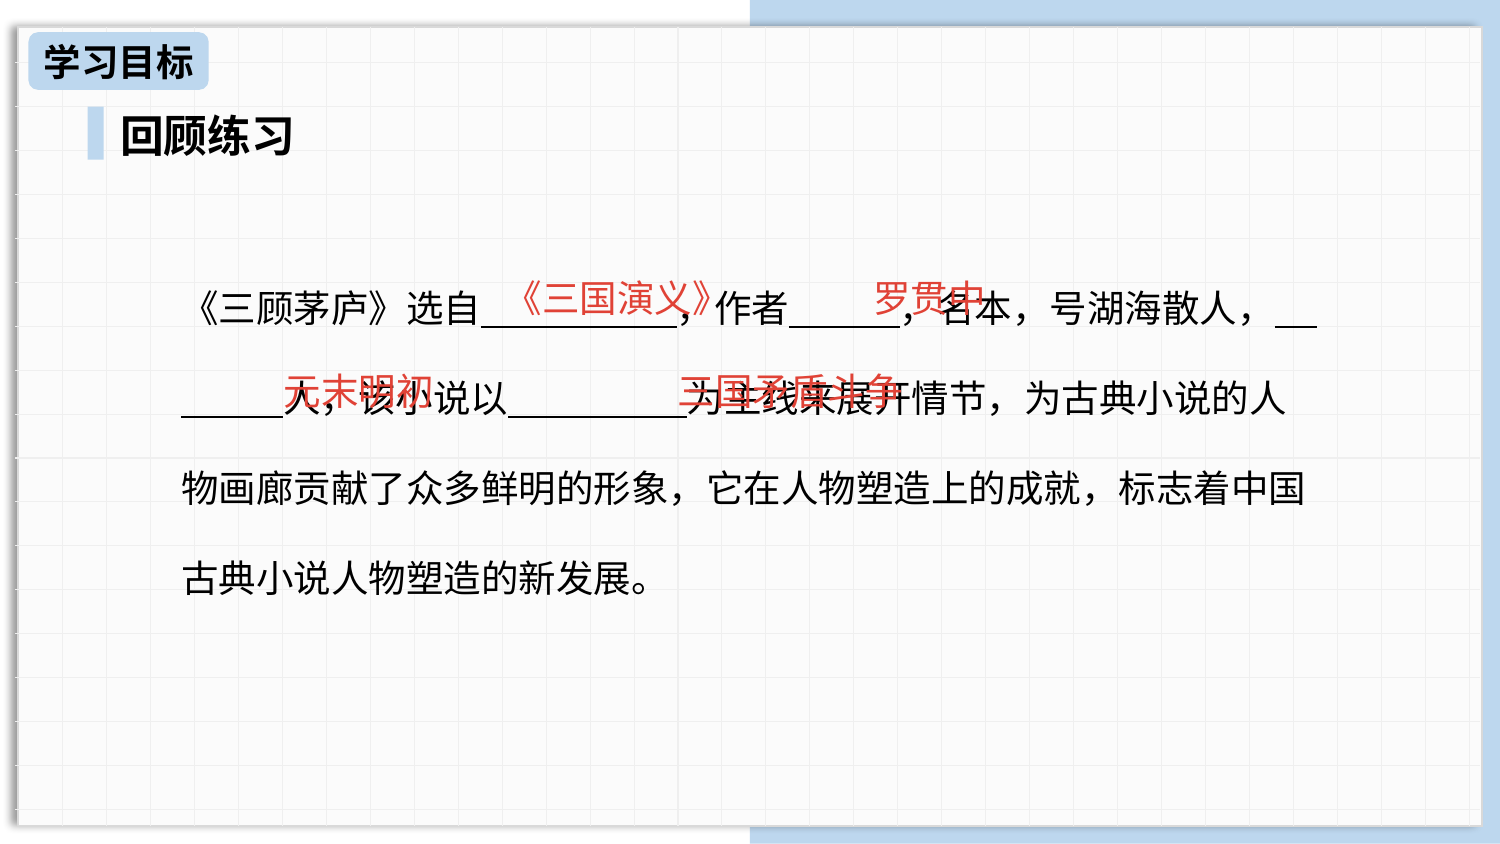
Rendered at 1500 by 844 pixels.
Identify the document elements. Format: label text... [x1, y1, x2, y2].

text_box 《三国演义》 [493, 224, 762, 326]
text_box 学习目标 [27, 31, 210, 91]
text_box 三国矛盾斗争 [666, 317, 943, 419]
text_box 罗贯中 [861, 224, 1028, 326]
text_box 回顾练习 [109, 102, 307, 167]
text_box 元末明初 [272, 317, 473, 419]
text_box 《三顾茅庐》选自 ，作者 ，名本，号湖海散人， 人，该小说以 为主线来展开情节，为古典小说的人物画廊贡献了众多鲜明的形象，它在人物塑造上的成就，标志着中国古典小说人物塑造的新发展。 [170, 234, 1330, 606]
text_box [86, 106, 105, 161]
